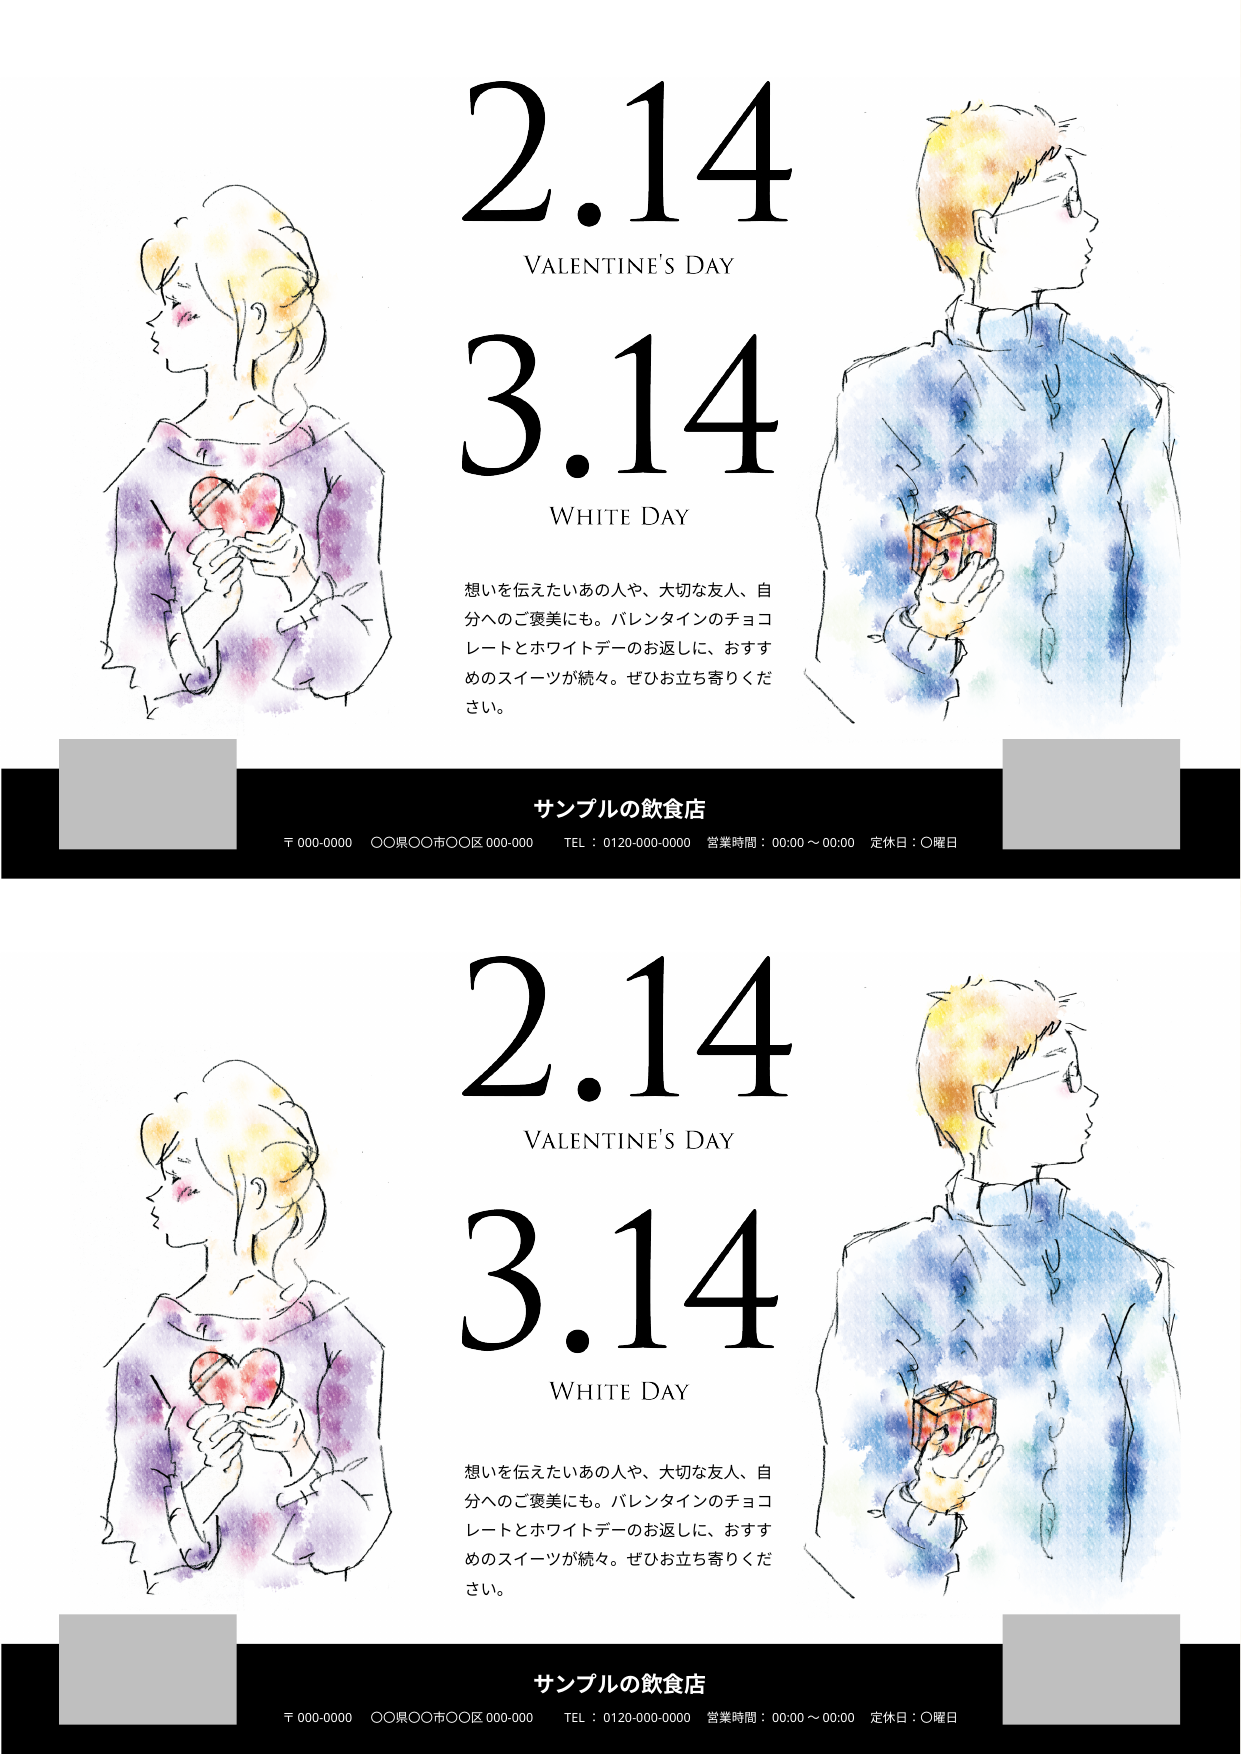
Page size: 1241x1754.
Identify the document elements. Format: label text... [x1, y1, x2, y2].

text_box [58, 769, 238, 850]
text_box [58, 1644, 238, 1726]
text_box 〒000-0000 〇〇県〇〇市〇〇区000-000 TEL：0120-000-0000 営業時間：00:00～00:00 定休日：〇曜日 [71, 827, 1169, 858]
text_box [0, 1644, 1241, 1754]
text_box [1002, 769, 1181, 850]
picture [0, 952, 1241, 1644]
text_box サンプルの飲食店 [402, 1663, 838, 1702]
text_box サンプルの飲食店 [402, 788, 838, 827]
text_box [1002, 1644, 1181, 1726]
text_box [0, 769, 1241, 880]
picture [0, 77, 1241, 769]
text_box 〒000-0000 〇〇県〇〇市〇〇区000-000 TEL：0120-000-0000 営業時間：00:00～00:00 定休日：〇曜日 [71, 1702, 1169, 1733]
